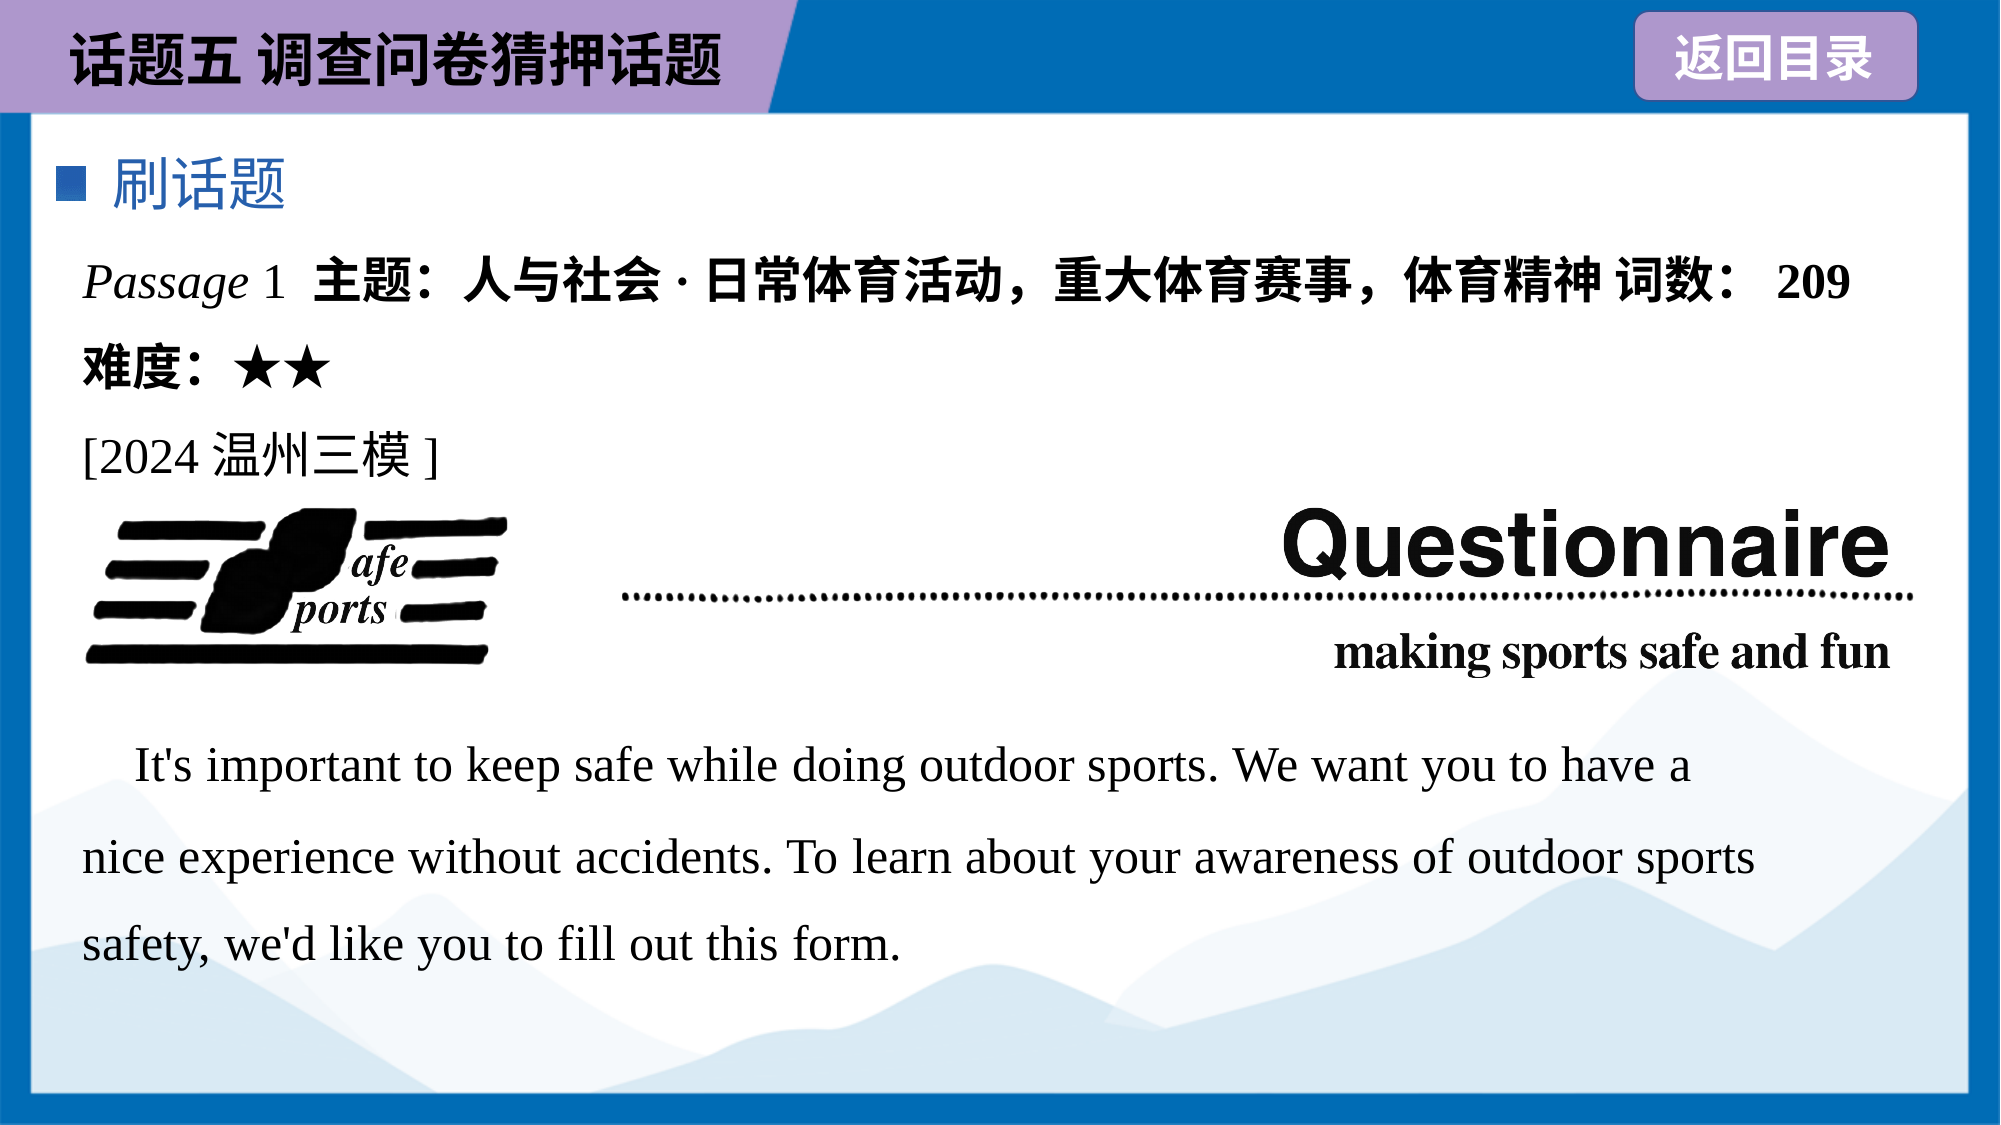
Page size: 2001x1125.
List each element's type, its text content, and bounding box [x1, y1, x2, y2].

text_box 刷话题 [112, 146, 1917, 216]
text_box [2024温州三模] [82, 396, 1917, 475]
text_box Passage 1 主题：人与社会·日常体育活动，重大体育赛事，体育精神 词数：209 难度：★★ [82, 216, 1917, 387]
picture [0, 0, 2000, 1125]
text_box It's important to keep safe while doing outdoor sports. We want you to have a nice experience without accidents. To learn about your awareness of outdoor sports safety, we'd like you to fill out this form. [82, 699, 1917, 962]
